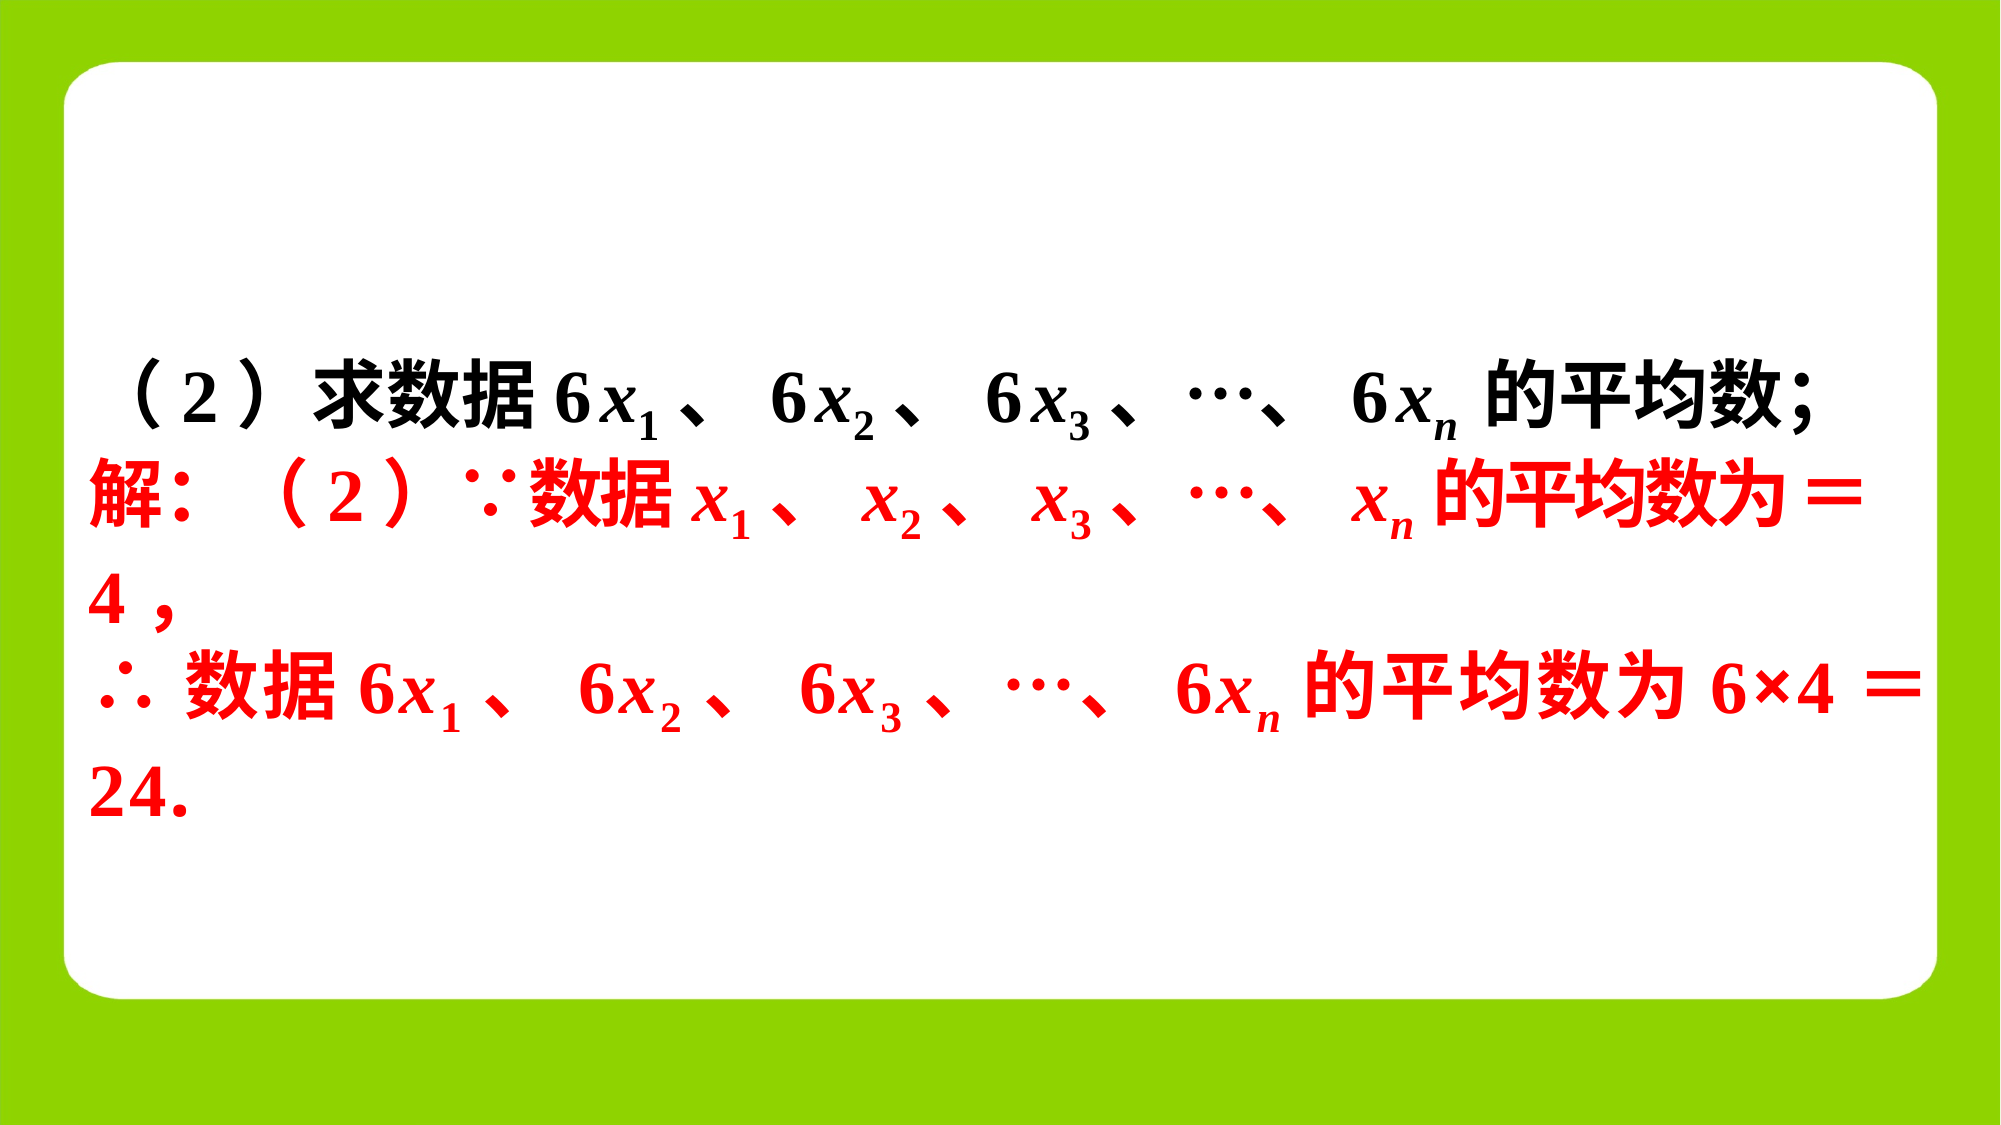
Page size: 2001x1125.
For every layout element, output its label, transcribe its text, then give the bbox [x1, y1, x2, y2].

text_box （2）求数据6x1、6x2、6x3、…、6xn的平均数； [88, 347, 1710, 438]
picture [0, 0, 2001, 1125]
